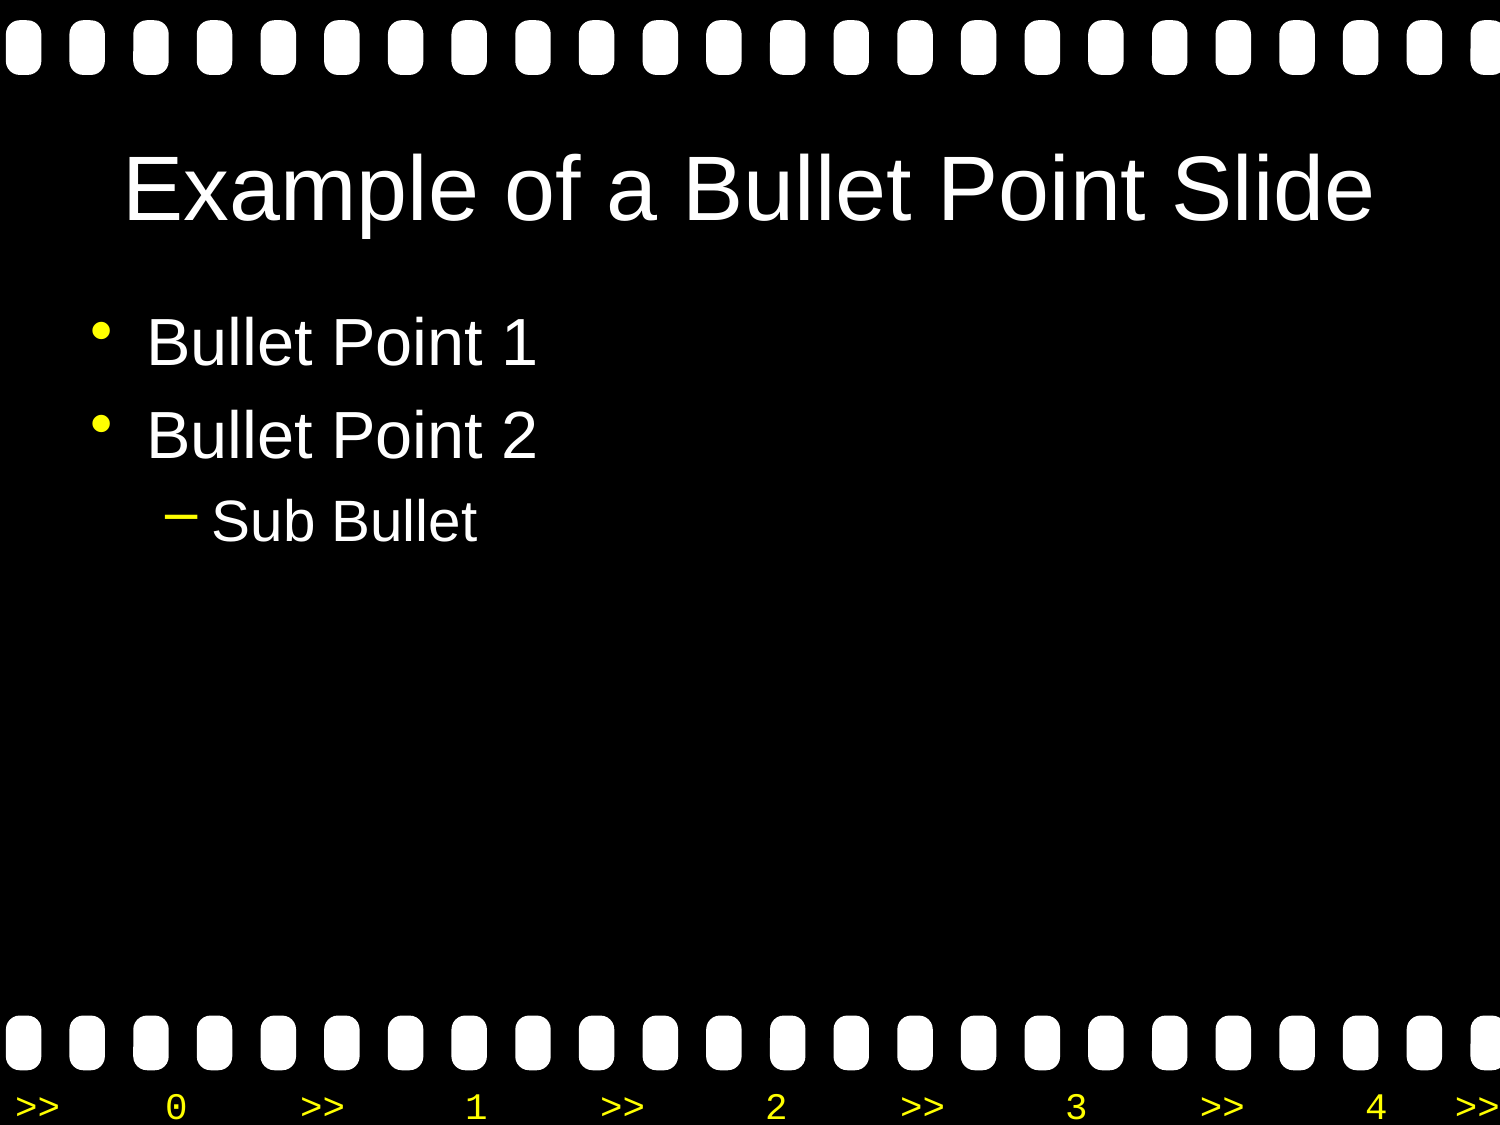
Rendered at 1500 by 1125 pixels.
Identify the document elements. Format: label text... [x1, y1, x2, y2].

title Example of a Bullet Point Slide [75, 90, 1425, 278]
list Bullet Point 1 Bullet Point 2 Sub Bullet [75, 290, 1425, 1005]
